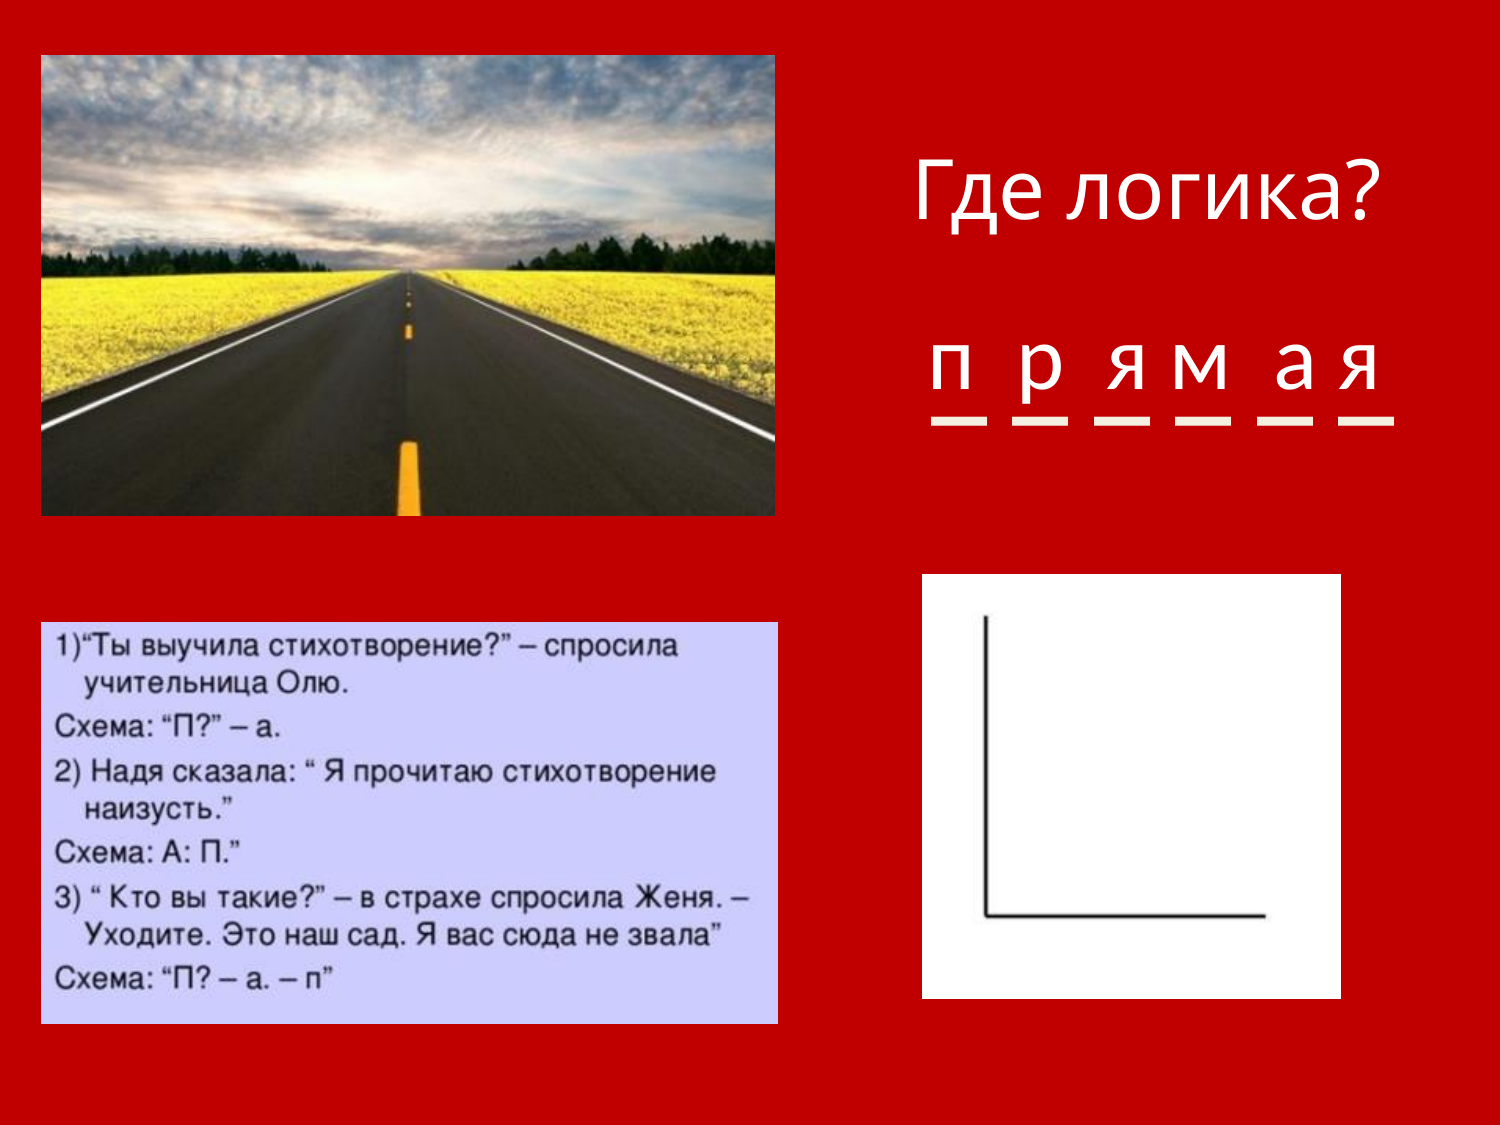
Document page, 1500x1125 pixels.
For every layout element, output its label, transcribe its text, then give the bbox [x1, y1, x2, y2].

picture [40, 55, 775, 516]
picture [922, 574, 1341, 999]
text_box Где логика? [896, 128, 1397, 244]
text_box _ _ _ _ _ _ [879, 290, 1447, 441]
picture [40, 621, 779, 1024]
text_box п р я м а я [891, 290, 1424, 416]
